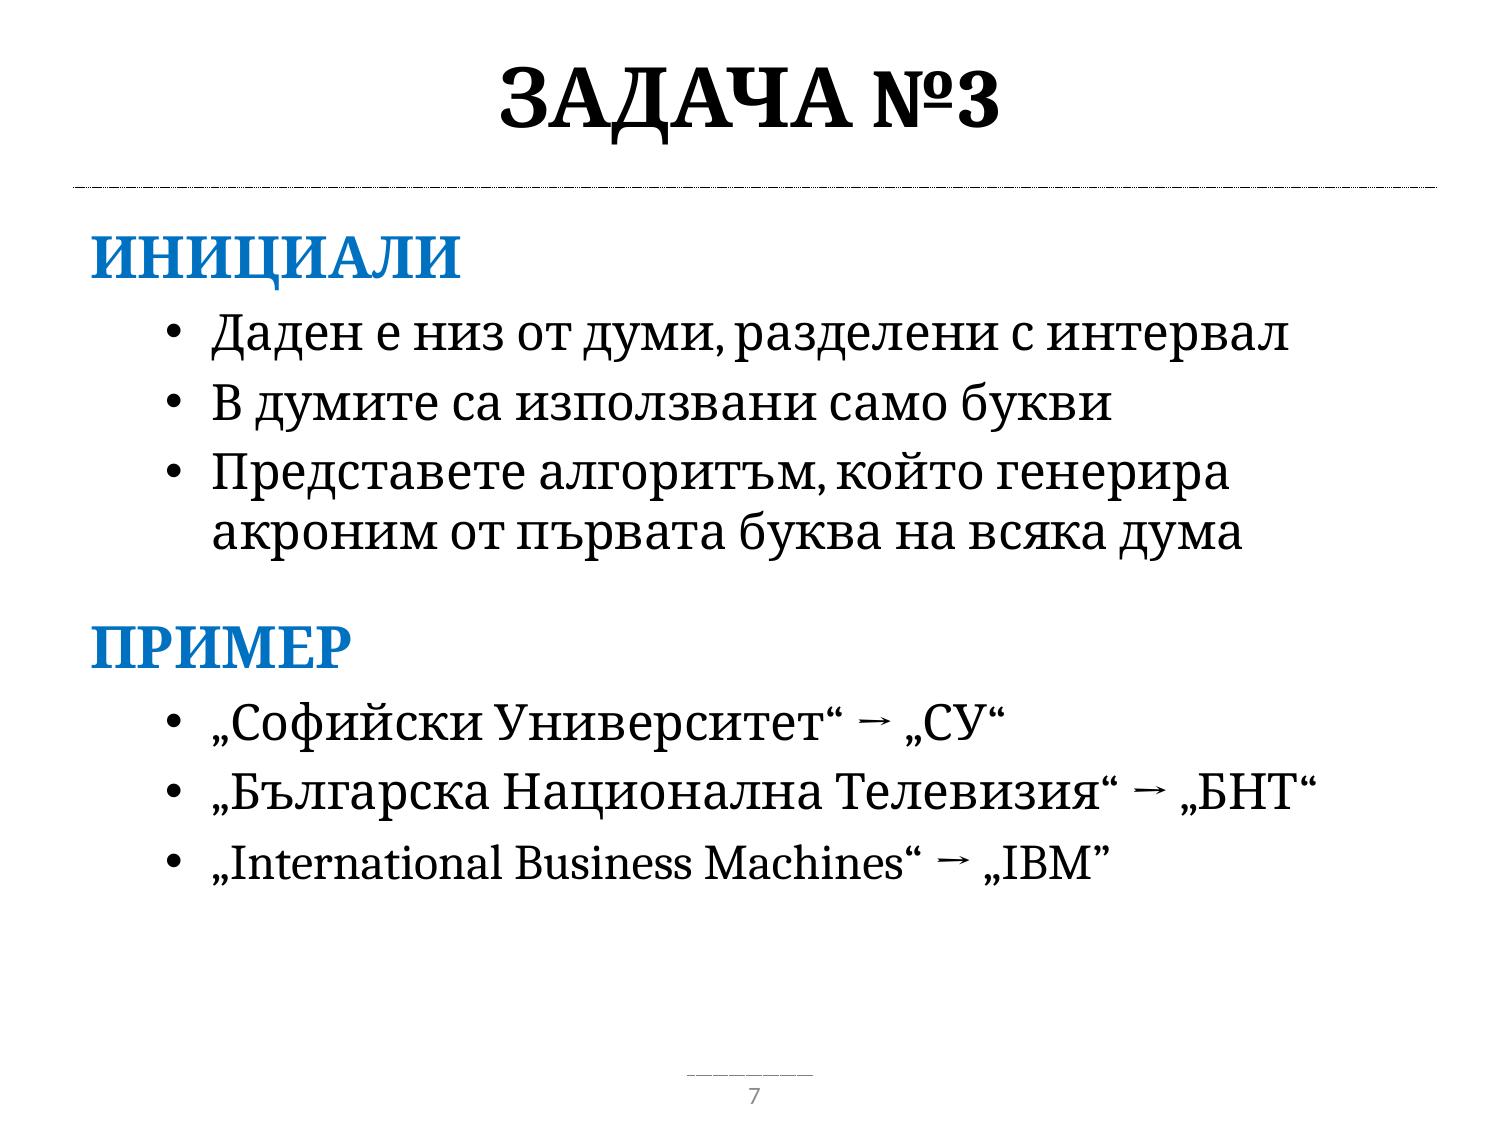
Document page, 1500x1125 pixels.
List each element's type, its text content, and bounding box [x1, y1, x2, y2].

list Инициали Даден е низ от думи, разделени с интервал В думите са използвани само букви Представете алгоритъм, който генерира акроним от първата буква на всяка дума Пример „Софийски Университет“ → „СУ“ „Българска Национална Телевизия“ → „БНТ“ „International Business Machines“ → „IBM” [75, 212, 1450, 1063]
slide_number 7 [579, 1065, 930, 1125]
title Задача №3 [0, 0, 1500, 188]
